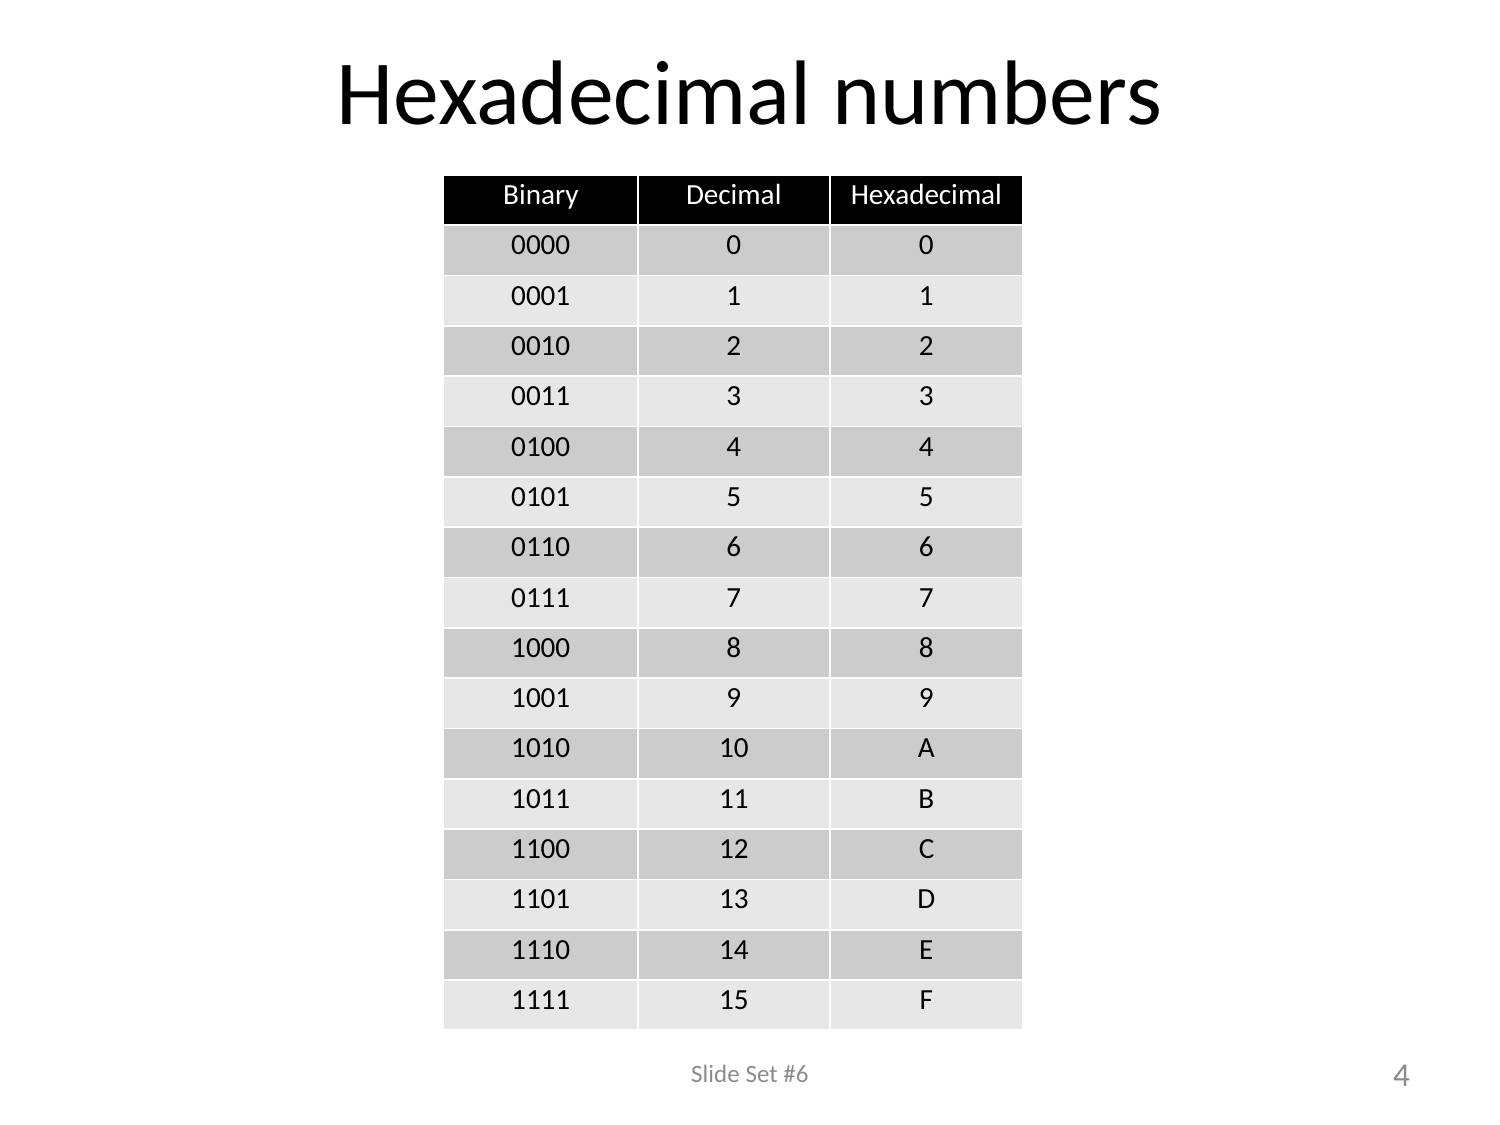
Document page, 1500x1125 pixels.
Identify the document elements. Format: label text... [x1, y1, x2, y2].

table_cell 1 [639, 276, 829, 325]
table_cell 0011 [444, 377, 637, 426]
table_cell 4 [831, 427, 1022, 476]
table_cell 8 [639, 629, 829, 677]
table_cell 0111 [444, 578, 637, 627]
table_cell 1010 [444, 729, 637, 778]
table_cell 9 [639, 679, 829, 728]
table_cell 6 [639, 528, 829, 577]
table_cell 2 [831, 327, 1022, 375]
footer Slide Set #6 [512, 1042, 988, 1103]
table_cell 13 [639, 880, 829, 929]
table_cell 0001 [444, 276, 637, 325]
slide_number 4 [1074, 1042, 1425, 1103]
table_cell 5 [639, 478, 829, 526]
table_cell 0110 [444, 528, 637, 577]
table_cell 7 [639, 578, 829, 627]
table_cell 12 [639, 830, 829, 879]
table_cell 0 [831, 226, 1022, 275]
table_cell 7 [831, 578, 1022, 627]
table_cell 3 [639, 377, 829, 426]
table_cell 11 [639, 780, 829, 828]
table_cell 3 [831, 377, 1022, 426]
table_cell 1001 [444, 679, 637, 728]
table_cell 0101 [444, 478, 637, 526]
table_cell 2 [639, 327, 829, 375]
table_cell 1011 [444, 780, 637, 828]
table_cell 15 [639, 981, 829, 1029]
table_cell E [831, 931, 1022, 979]
table_cell 1000 [444, 629, 637, 677]
table_header Decimal [639, 176, 829, 224]
table_cell 1 [831, 276, 1022, 325]
table_cell 10 [639, 729, 829, 778]
table_cell 4 [639, 427, 829, 476]
table_cell 0010 [444, 327, 637, 375]
title Hexadecimal numbers [103, 0, 1397, 175]
table_cell C [831, 830, 1022, 879]
table_cell D [831, 880, 1022, 929]
table_header Hexadecimal [831, 176, 1022, 224]
table_cell A [831, 729, 1022, 778]
table_cell 1111 [444, 981, 637, 1029]
table_cell F [831, 981, 1022, 1029]
table_cell 1101 [444, 880, 637, 929]
table_cell 0000 [444, 226, 637, 275]
table_cell 6 [831, 528, 1022, 577]
table_cell 1100 [444, 830, 637, 879]
table_cell 14 [639, 931, 829, 979]
table_cell 5 [831, 478, 1022, 526]
table_cell 0 [639, 226, 829, 275]
table_cell 8 [831, 629, 1022, 677]
table_cell B [831, 780, 1022, 828]
table_cell 9 [831, 679, 1022, 728]
table_header Binary [444, 176, 637, 224]
table_cell 0100 [444, 427, 637, 476]
table_cell 1110 [444, 931, 637, 979]
